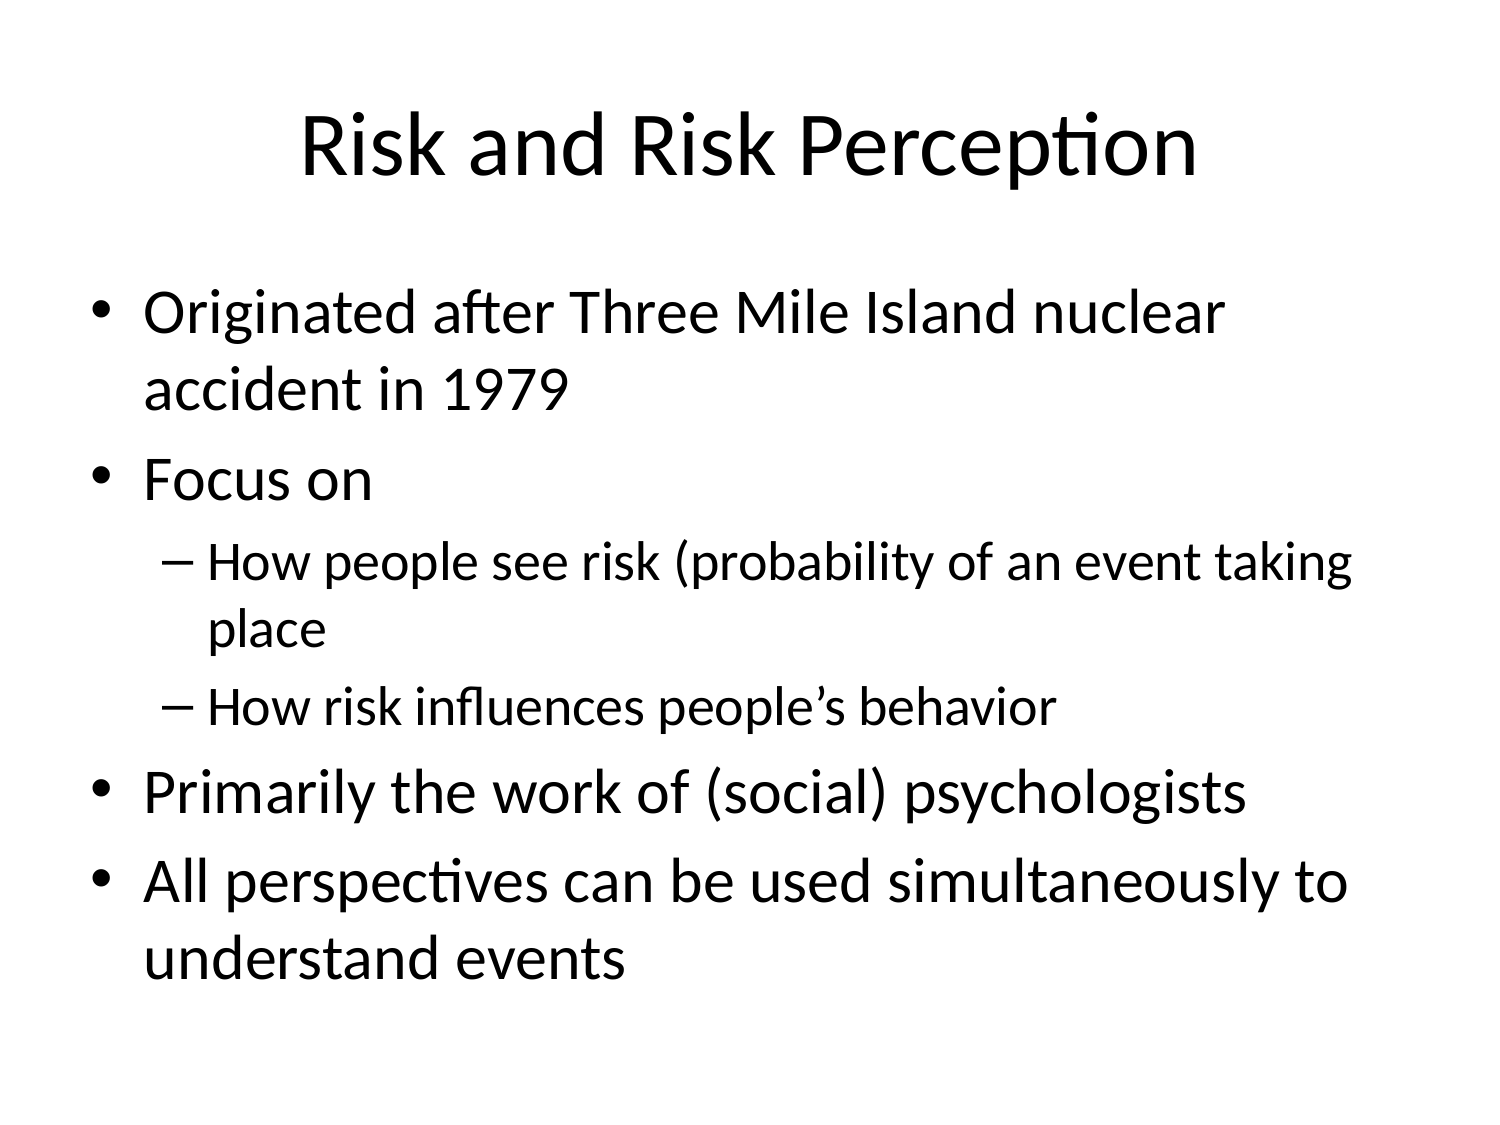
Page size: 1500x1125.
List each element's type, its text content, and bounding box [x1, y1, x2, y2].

list Originated after Three Mile Island nuclear accident in 1979 Focus on How people see risk (probability of an event taking place How risk influences people’s behavior Primarily the work of (social) psychologists All perspectives can be used simultaneously to understand events [75, 262, 1425, 1005]
title Risk and Risk Perception [75, 45, 1425, 233]
